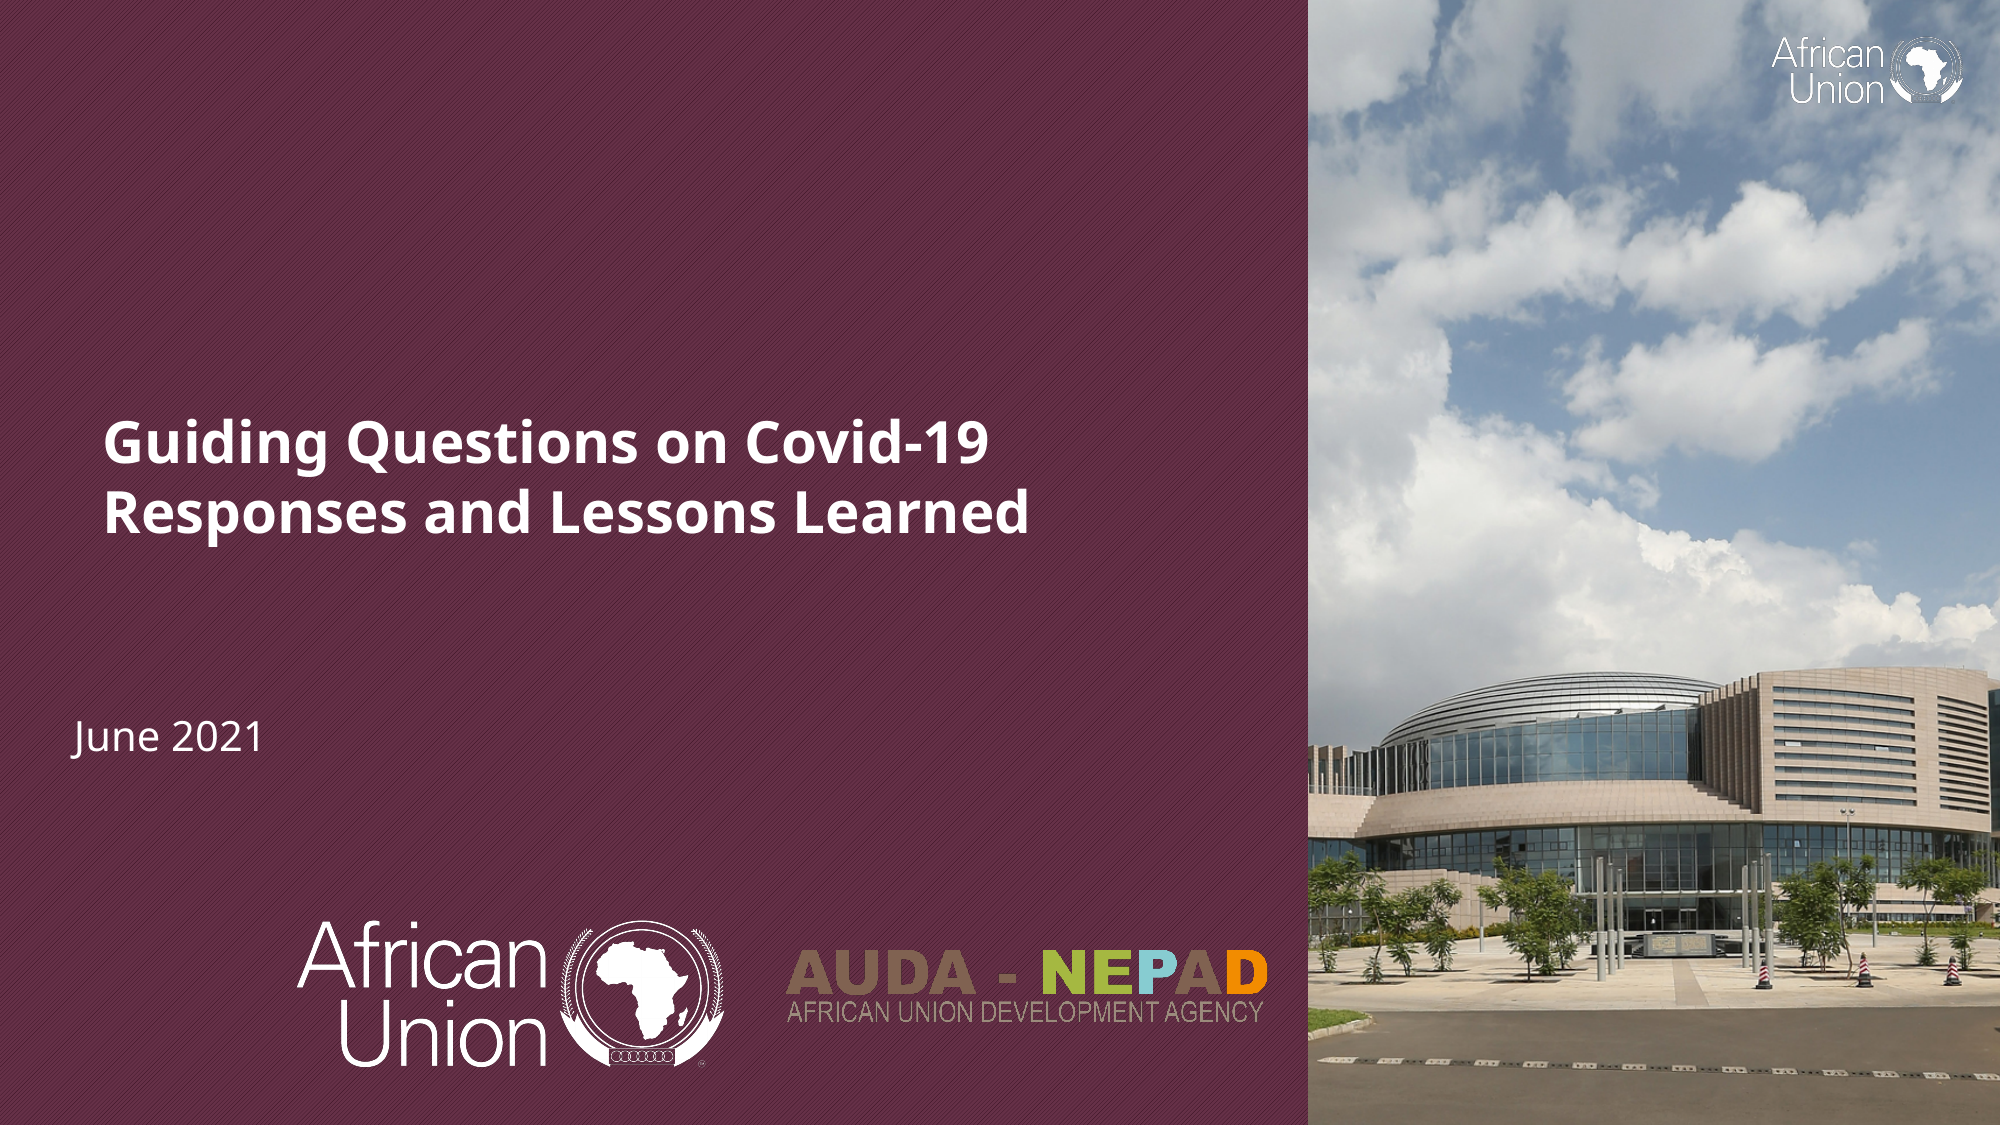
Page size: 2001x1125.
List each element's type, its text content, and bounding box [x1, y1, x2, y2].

text_box [0, 0, 1308, 1125]
title Guiding Questions on Covid-19 Responses and Lessons Learned [87, 144, 1212, 495]
picture [1308, 0, 2000, 1125]
subtitle June 2021 [58, 495, 1212, 921]
picture [214, 855, 1270, 1125]
